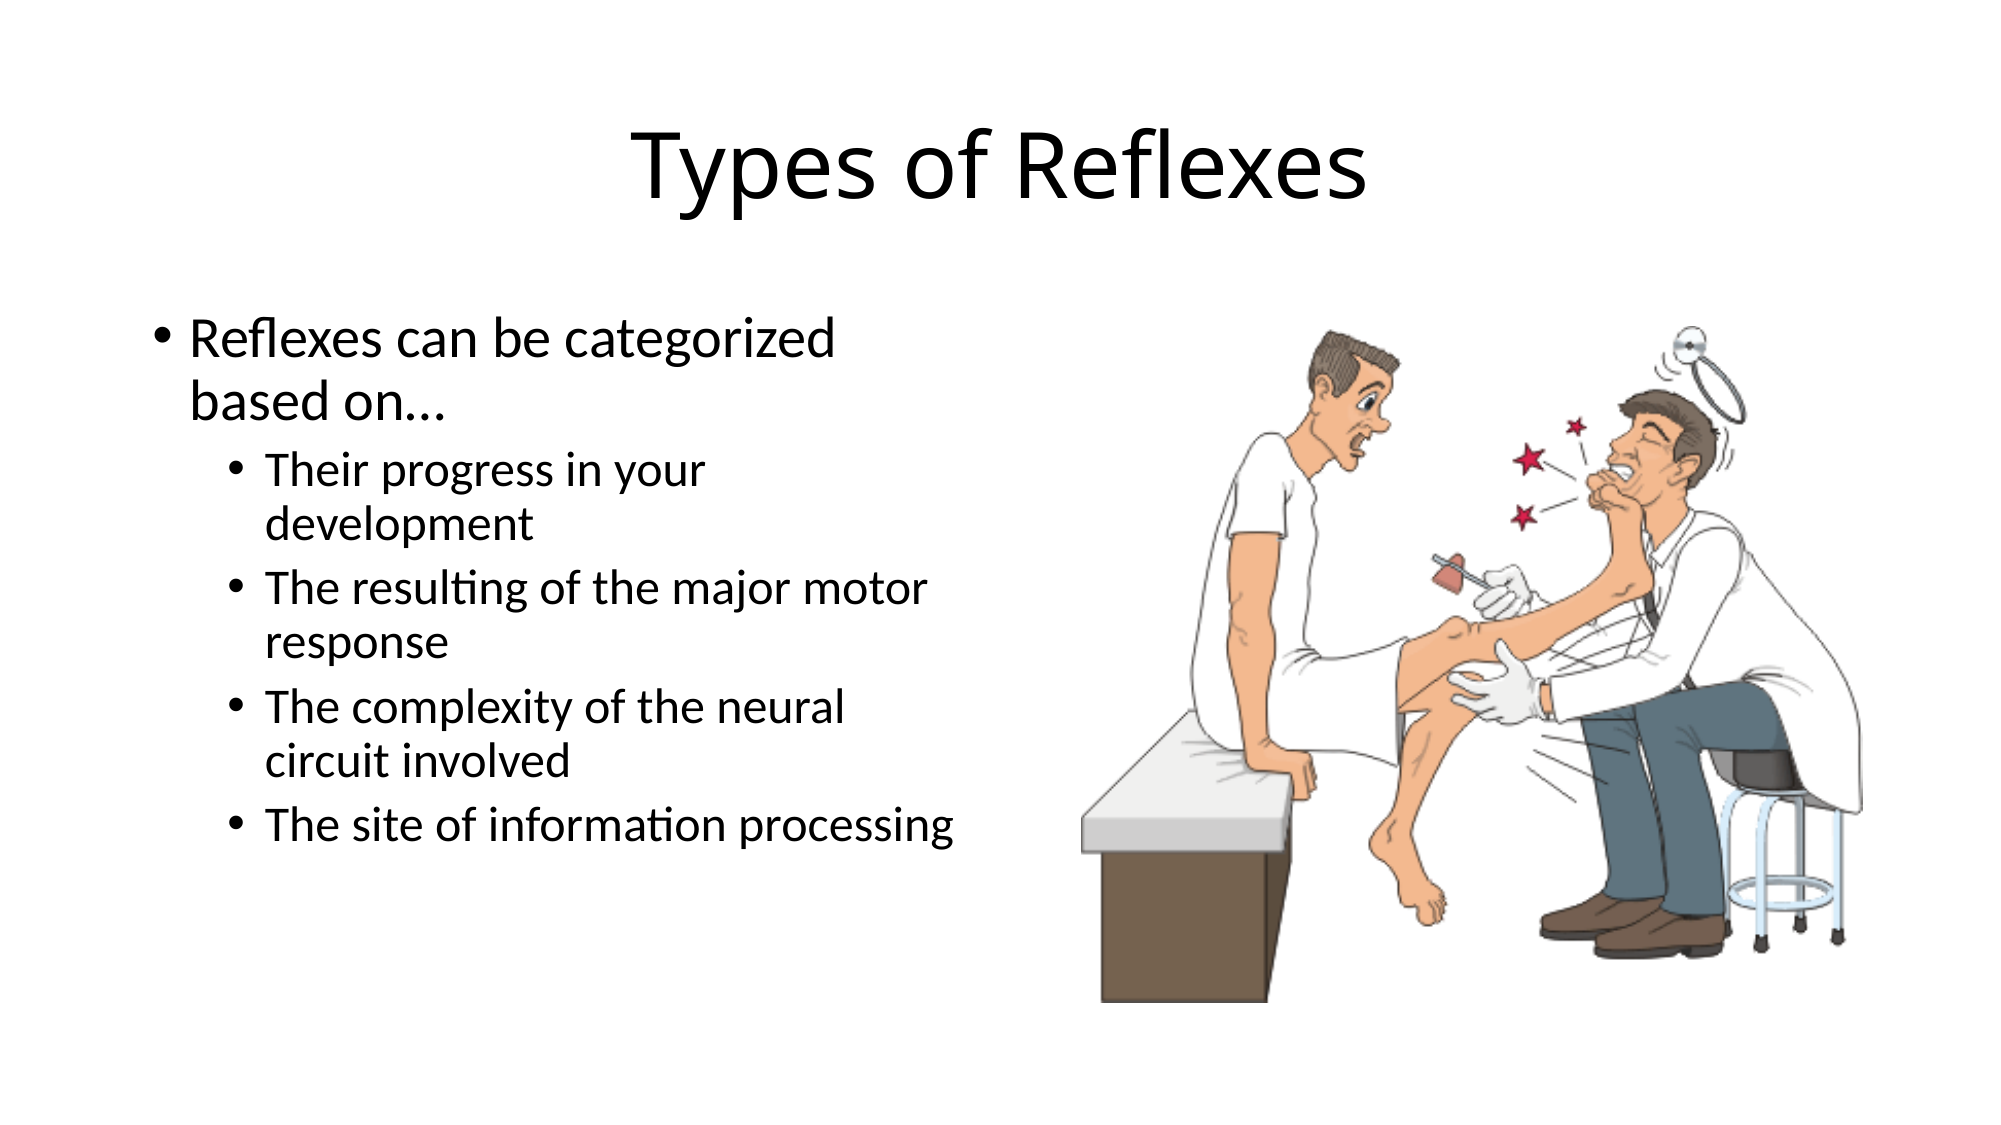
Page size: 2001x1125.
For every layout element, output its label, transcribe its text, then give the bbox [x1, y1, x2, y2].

title Types of Reflexes [137, 59, 1863, 278]
picture [1081, 326, 1863, 1003]
list Reflexes can be categorized based on… Their progress in your development The resulting of the major motor response The complexity of the neural circuit involved The site of information processing [137, 299, 988, 1014]
